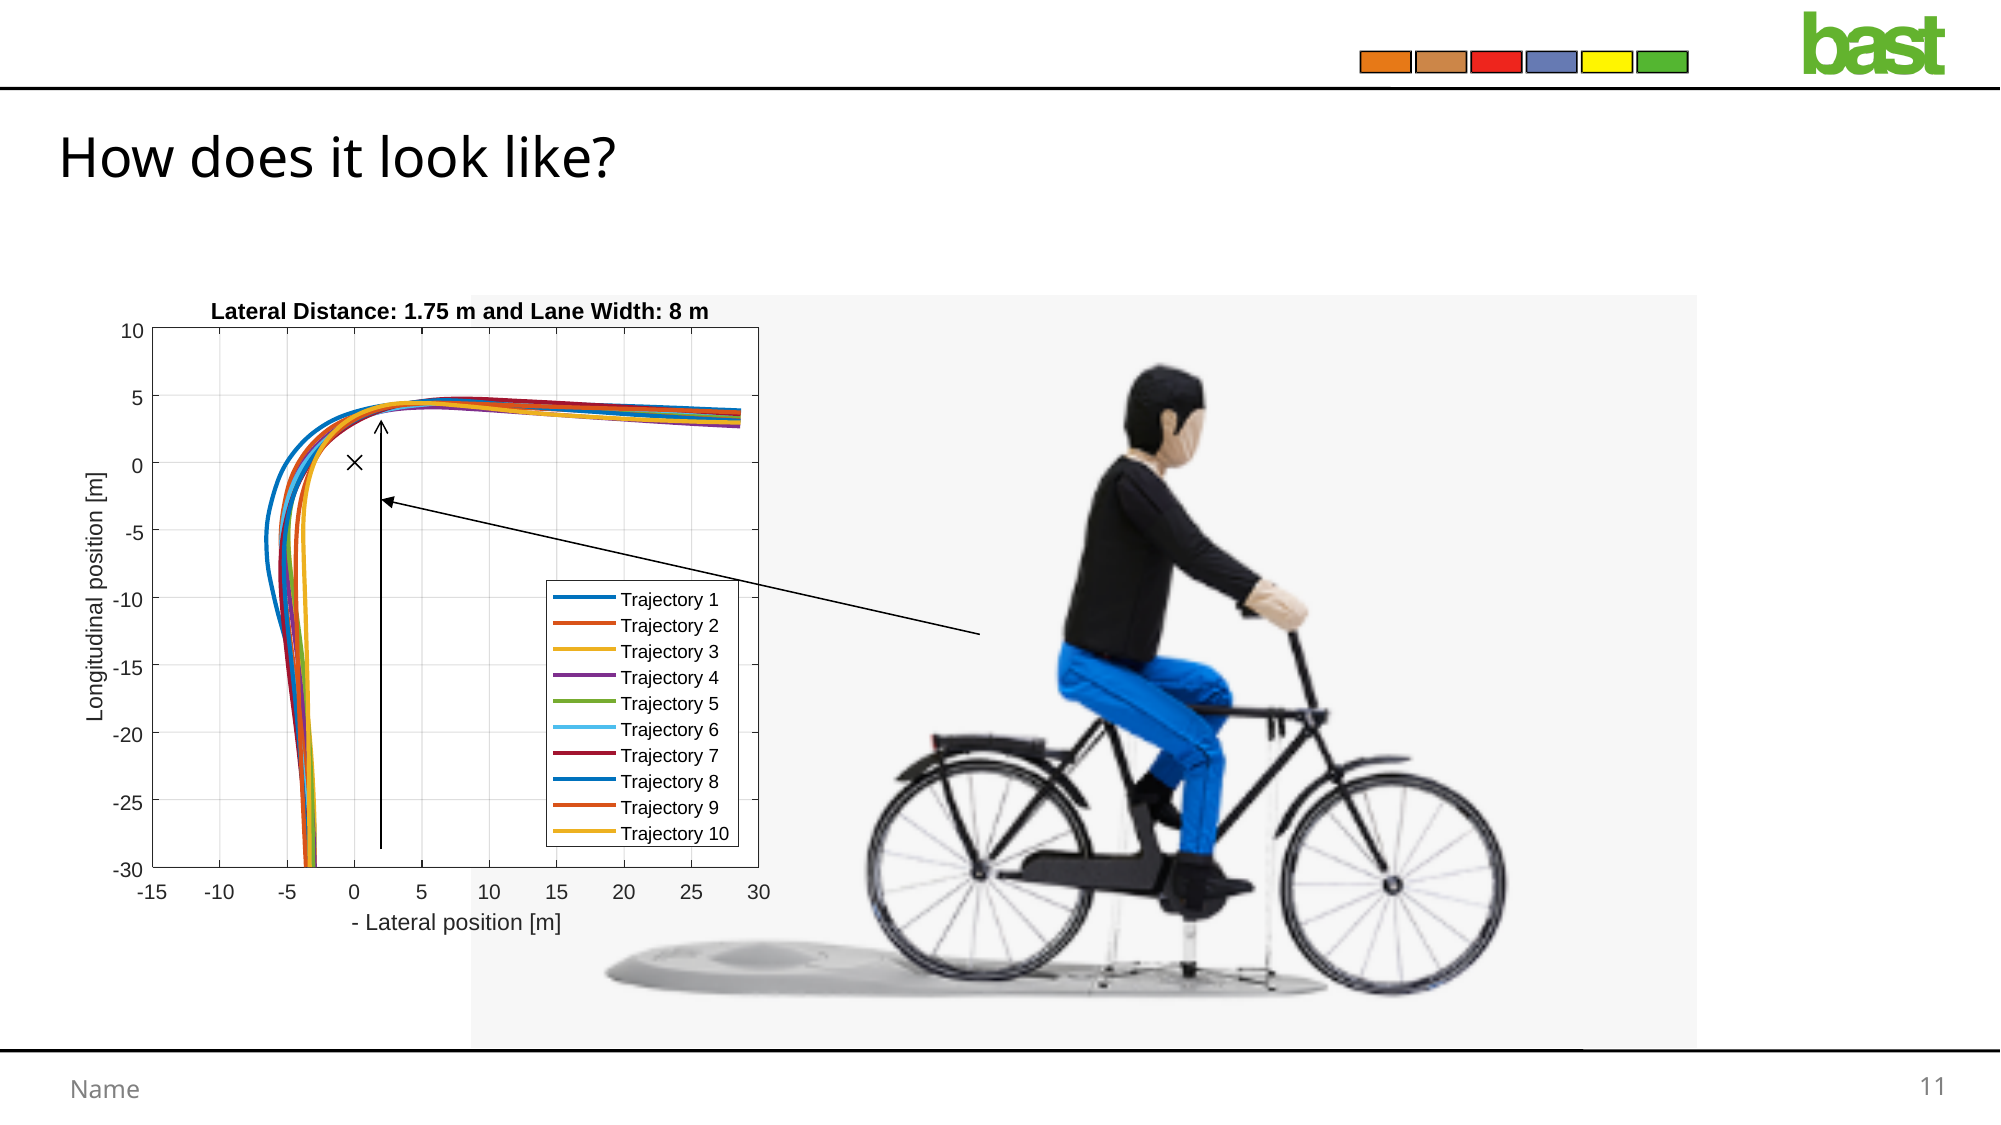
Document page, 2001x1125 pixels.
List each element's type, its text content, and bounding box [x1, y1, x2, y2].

picture [1803, 11, 1945, 75]
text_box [380, 499, 981, 635]
picture [0, 278, 1698, 1048]
title How does it look like? [58, 101, 1622, 240]
